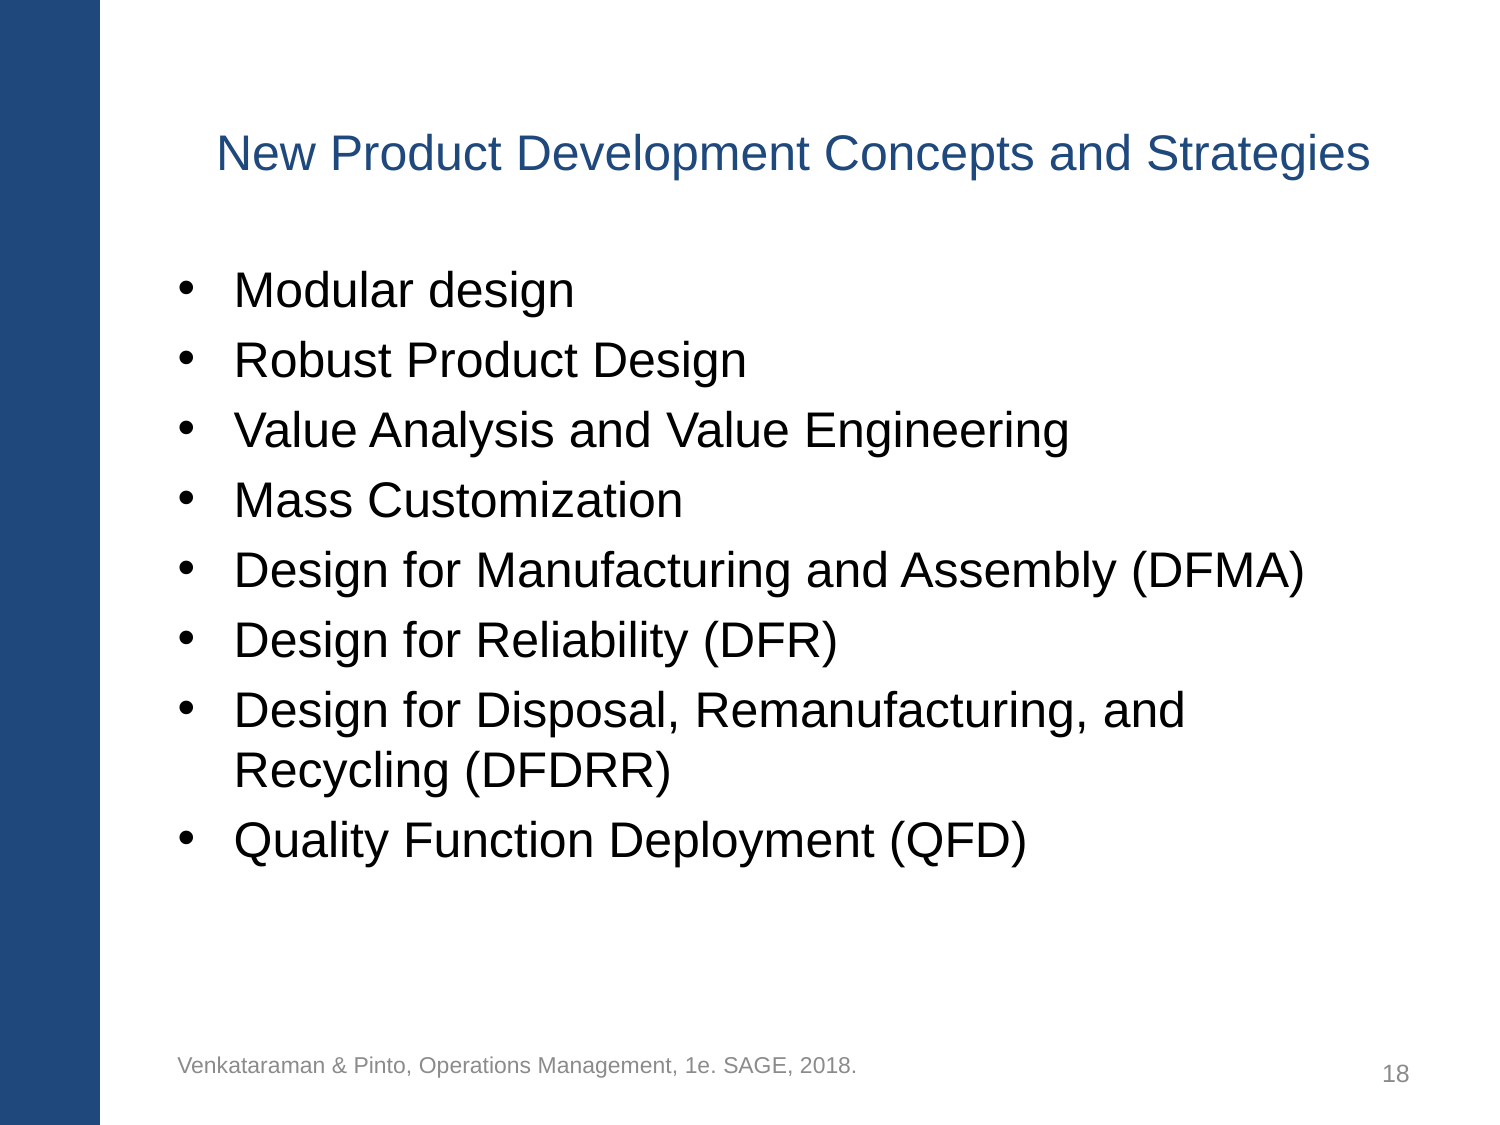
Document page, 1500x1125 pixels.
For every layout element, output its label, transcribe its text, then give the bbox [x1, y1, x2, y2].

title New Product Development Concepts and Strategies [162, 37, 1425, 249]
footer Venkataraman & Pinto, Operations Management, 1e. SAGE, 2018. [162, 1042, 1313, 1103]
list Modular design Robust Product Design Value Analysis and Value Engineering Mass Customization Design for Manufacturing and Assembly (DFMA) Design for Reliability (DFR) Design for Disposal, Remanufacturing, and Recycling (DFDRR) Quality Function Deployment (QFD) [162, 249, 1425, 1005]
slide_number 18 [1350, 1042, 1425, 1103]
